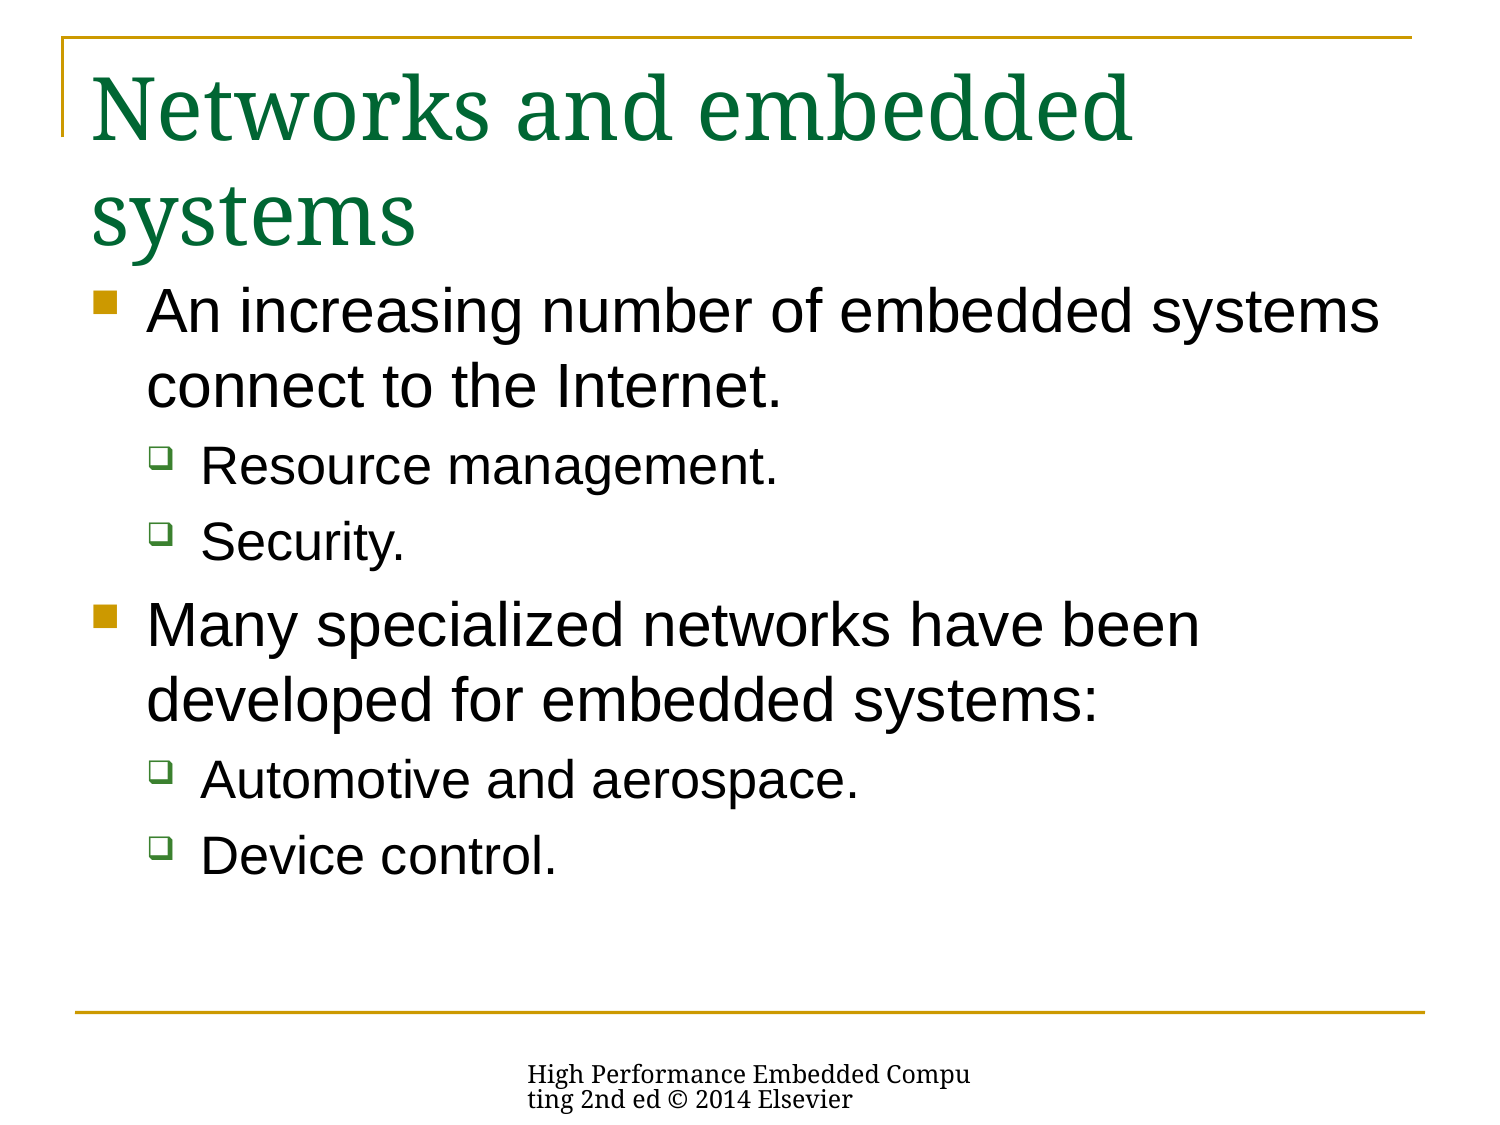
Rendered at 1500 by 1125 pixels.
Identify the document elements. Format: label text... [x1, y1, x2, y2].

footer High Performance Embedded Computing 2nd ed © 2014 Elsevier [512, 1025, 988, 1100]
title Networks and embedded systems [75, 45, 1425, 233]
list An increasing number of embedded systems connect to the Internet. Resource management. Security. Many specialized networks have been developed for embedded systems: Automotive and aerospace. Device control. [75, 262, 1425, 1006]
